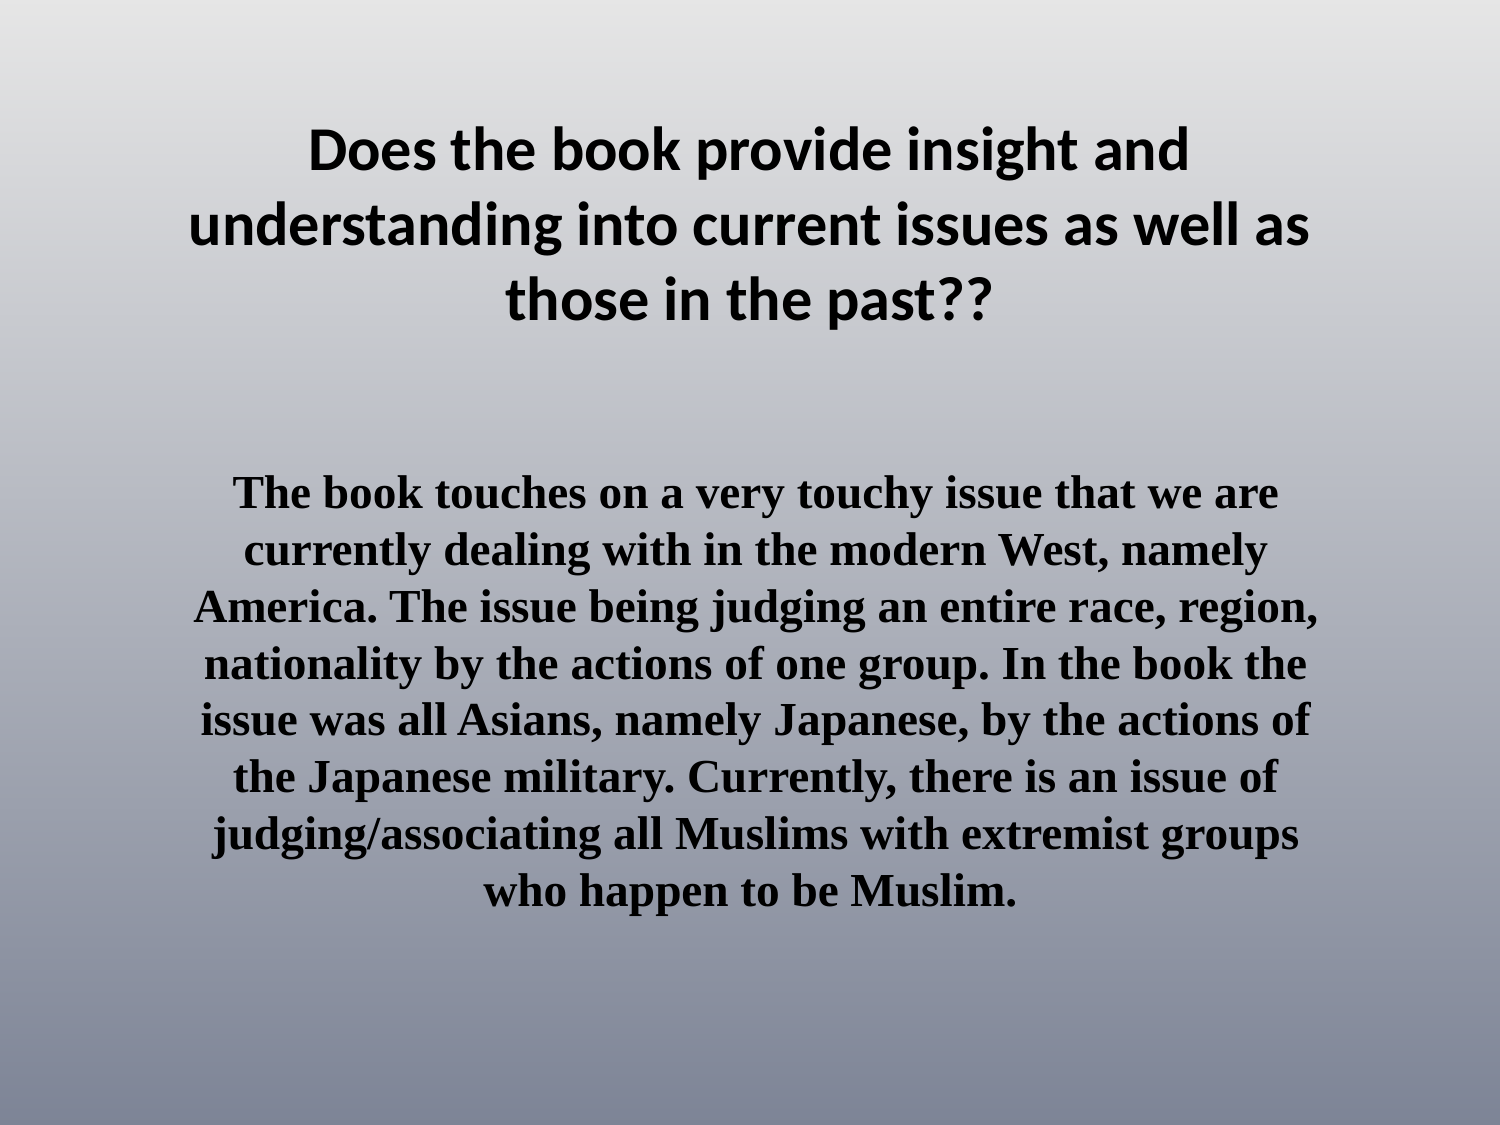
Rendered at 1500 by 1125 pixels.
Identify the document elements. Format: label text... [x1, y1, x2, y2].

title Does the book provide insight and understanding into current issues as well as those in the past?? [112, 99, 1388, 342]
subtitle The book touches on a very touchy issue that we are currently dealing with in the modern West, namely America. The issue being judging an entire race, region, nationality by the actions of one group. In the book the issue was all Asians, namely Japanese, by the actions of the Japanese military. Currently, there is an issue of judging/associating all Muslims with extremist groups who happen to be Muslim. [162, 387, 1350, 925]
